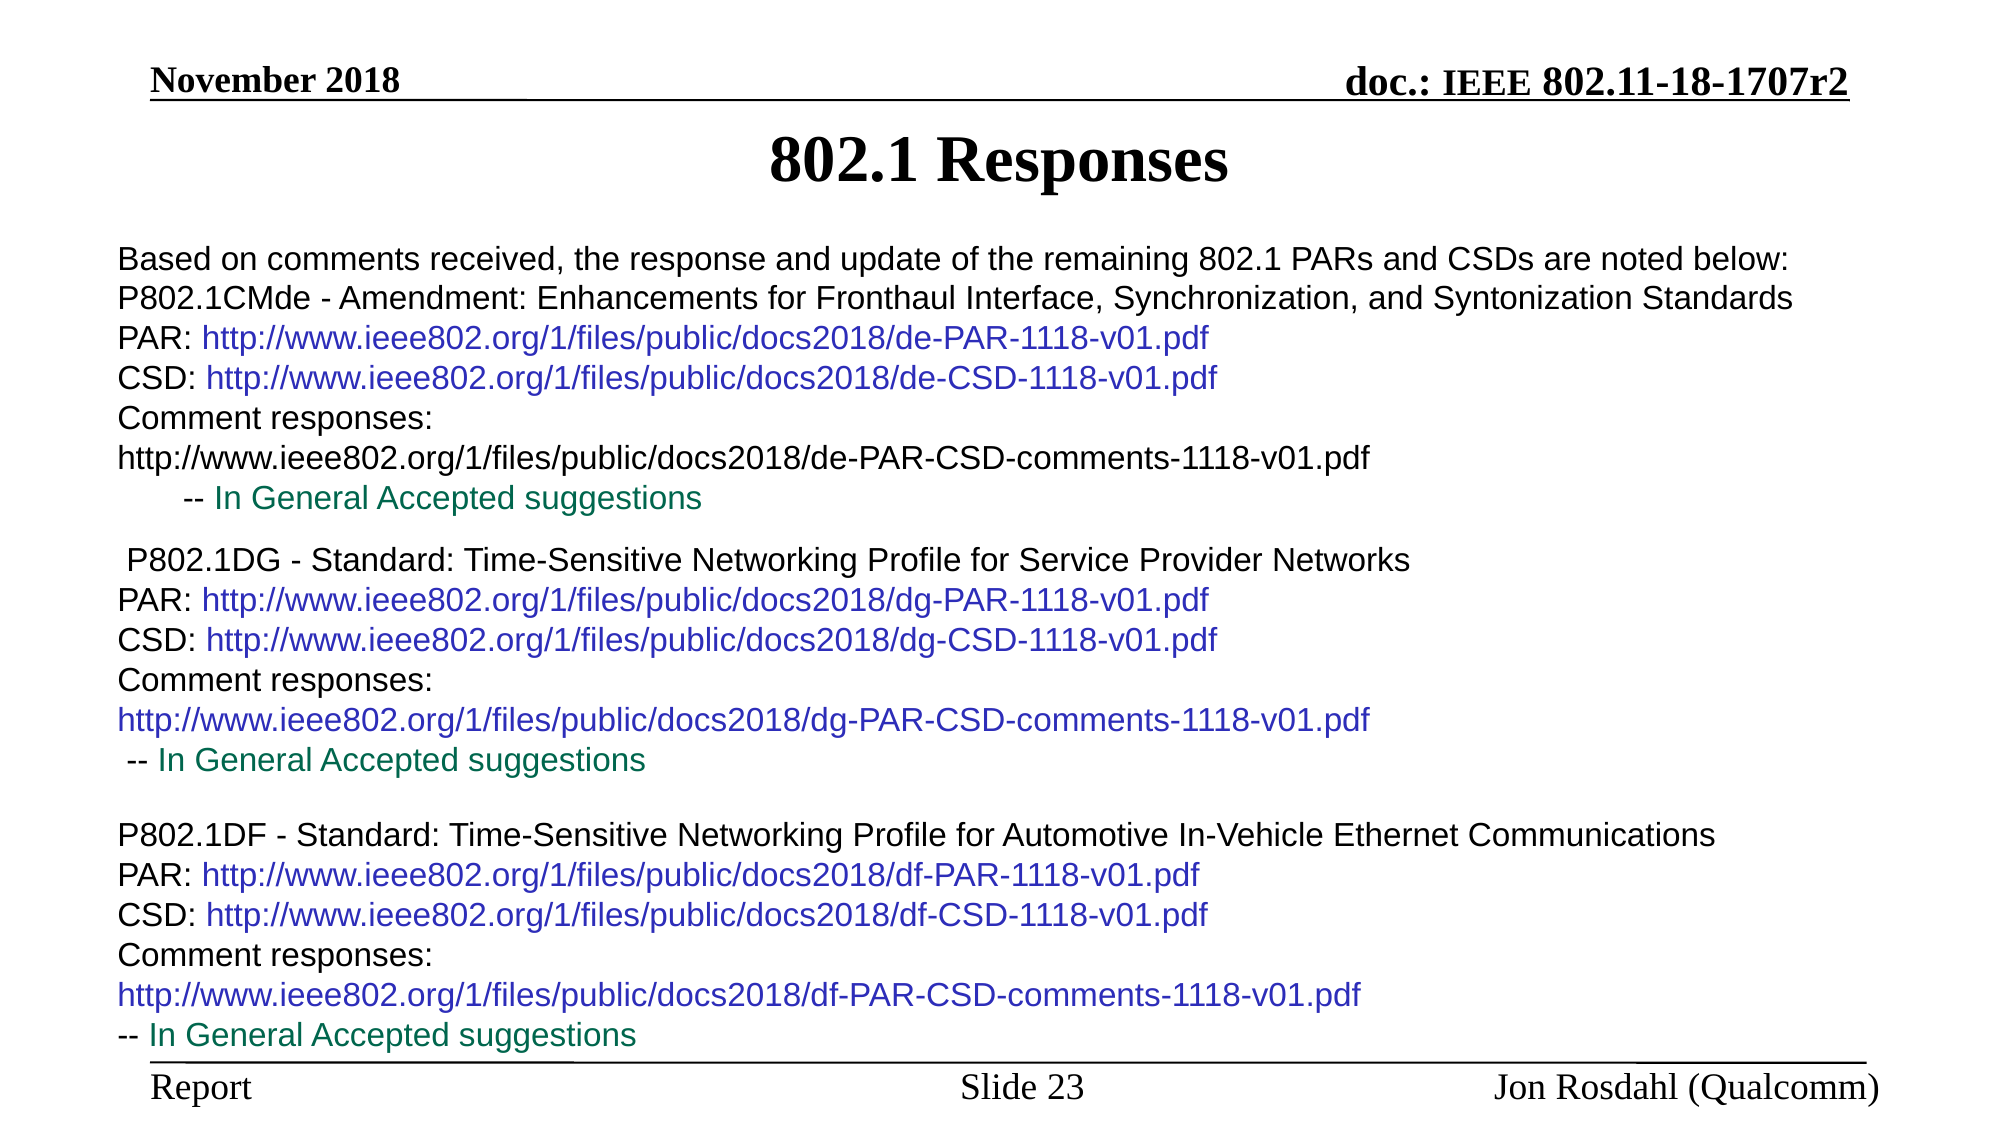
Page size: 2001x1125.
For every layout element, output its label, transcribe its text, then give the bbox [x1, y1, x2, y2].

list Based on comments received, the response and update of the remaining 802.1 PARs and CSDs are noted below: P802.1CMde - Amendment: Enhancements for Fronthaul Interface, Synchronization, and Syntonization Standards PAR: http://www.ieee802.org/1/files/public/docs2018/de-PAR-1118-v01.pdf CSD: http://www.ieee802.org/1/files/public/docs2018/de-CSD-1118-v01.pdf Comment responses: http://www.ieee802.org/1/files/public/docs2018/de-PAR-CSD-comments-1118-v01.pdf -- In General Accepted suggestions P802.1DG - Standard: Time-Sensitive Networking Profile for Service Provider Networks PAR: http://www.ieee802.org/1/files/public/docs2018/dg-PAR-1118-v01.pdf CSD: http://www.ieee802.org/1/files/public/docs2018/dg-CSD-1118-v01.pdf Comment responses: http://www.ieee802.org/1/files/public/docs2018/dg-PAR-CSD-comments-1118-v01.pdf -- In General Accepted suggestions P802.1DF - Standard: Time-Sensitive Networking Profile for Automotive In-Vehicle Ethernet Communications PAR: http://www.ieee802.org/1/files/public/docs2018/df-PAR-1118-v01.pdf CSD: http://www.ieee802.org/1/files/public/docs2018/df-CSD-1118-v01.pdf Comment responses: http://www.ieee802.org/1/files/public/docs2018/df-PAR-CSD-comments-1118-v01.pdf -- In General Accepted suggestions [102, 228, 1934, 1061]
slide_number Slide 23 [950, 1061, 1095, 1125]
title 802.1 Responses [149, 112, 1850, 197]
footer Jon Rosdahl (Qualcomm) [1436, 1061, 1881, 1108]
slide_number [149, 49, 431, 100]
